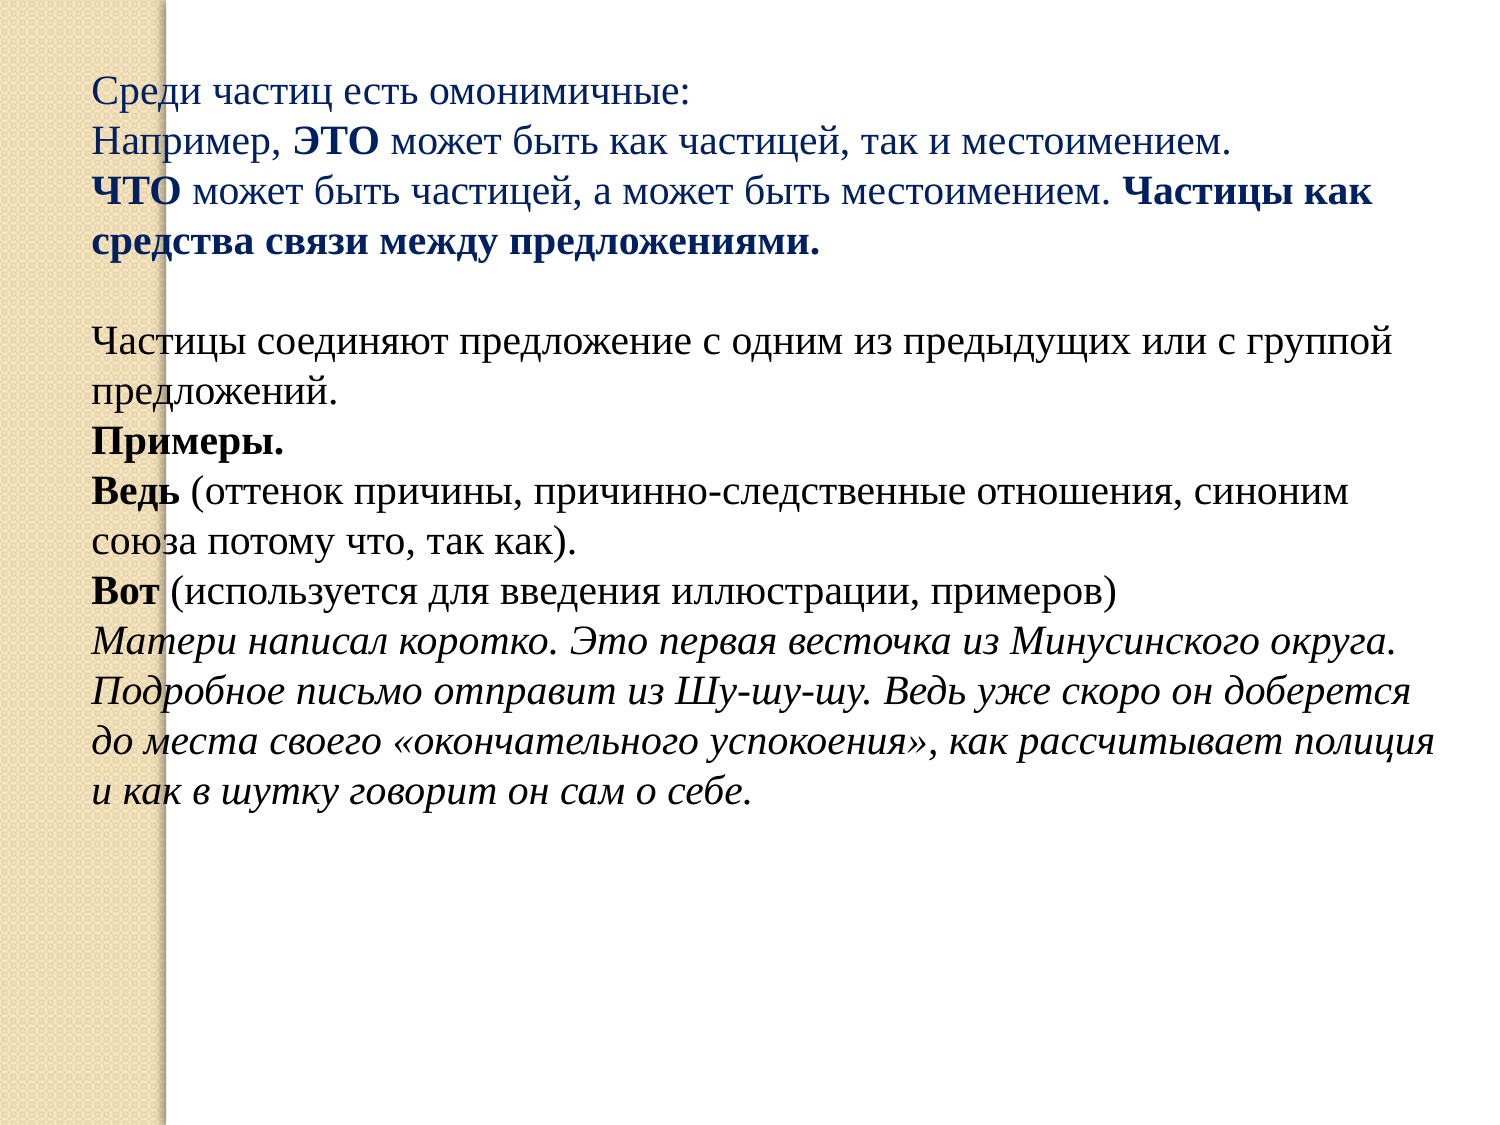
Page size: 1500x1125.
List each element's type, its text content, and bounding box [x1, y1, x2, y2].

text_box Среди частиц есть омонимичные: Например, ЭТО может быть как частицей, так и местоимением. ЧТО может быть частицей, а может быть местоимением. Частицы как средства связи между предложениями. Частицы соединяют предложение с одним из предыдущих или с группой предложений. Примеры. Ведь (оттенок причины, причинно-следственные отношения, синоним союза потому что, так как). Вот (используется для введения иллюстрации, примеров) Матери написал коротко. Это первая весточка из Минусинского округа. Подробное письмо отправит из Шу-шу-шу. Ведь уже скоро он доберется до места своего «окончательного успокоения», как рассчитывает полиция и как в шутку говорит он сам о себе. [76, 55, 1471, 821]
